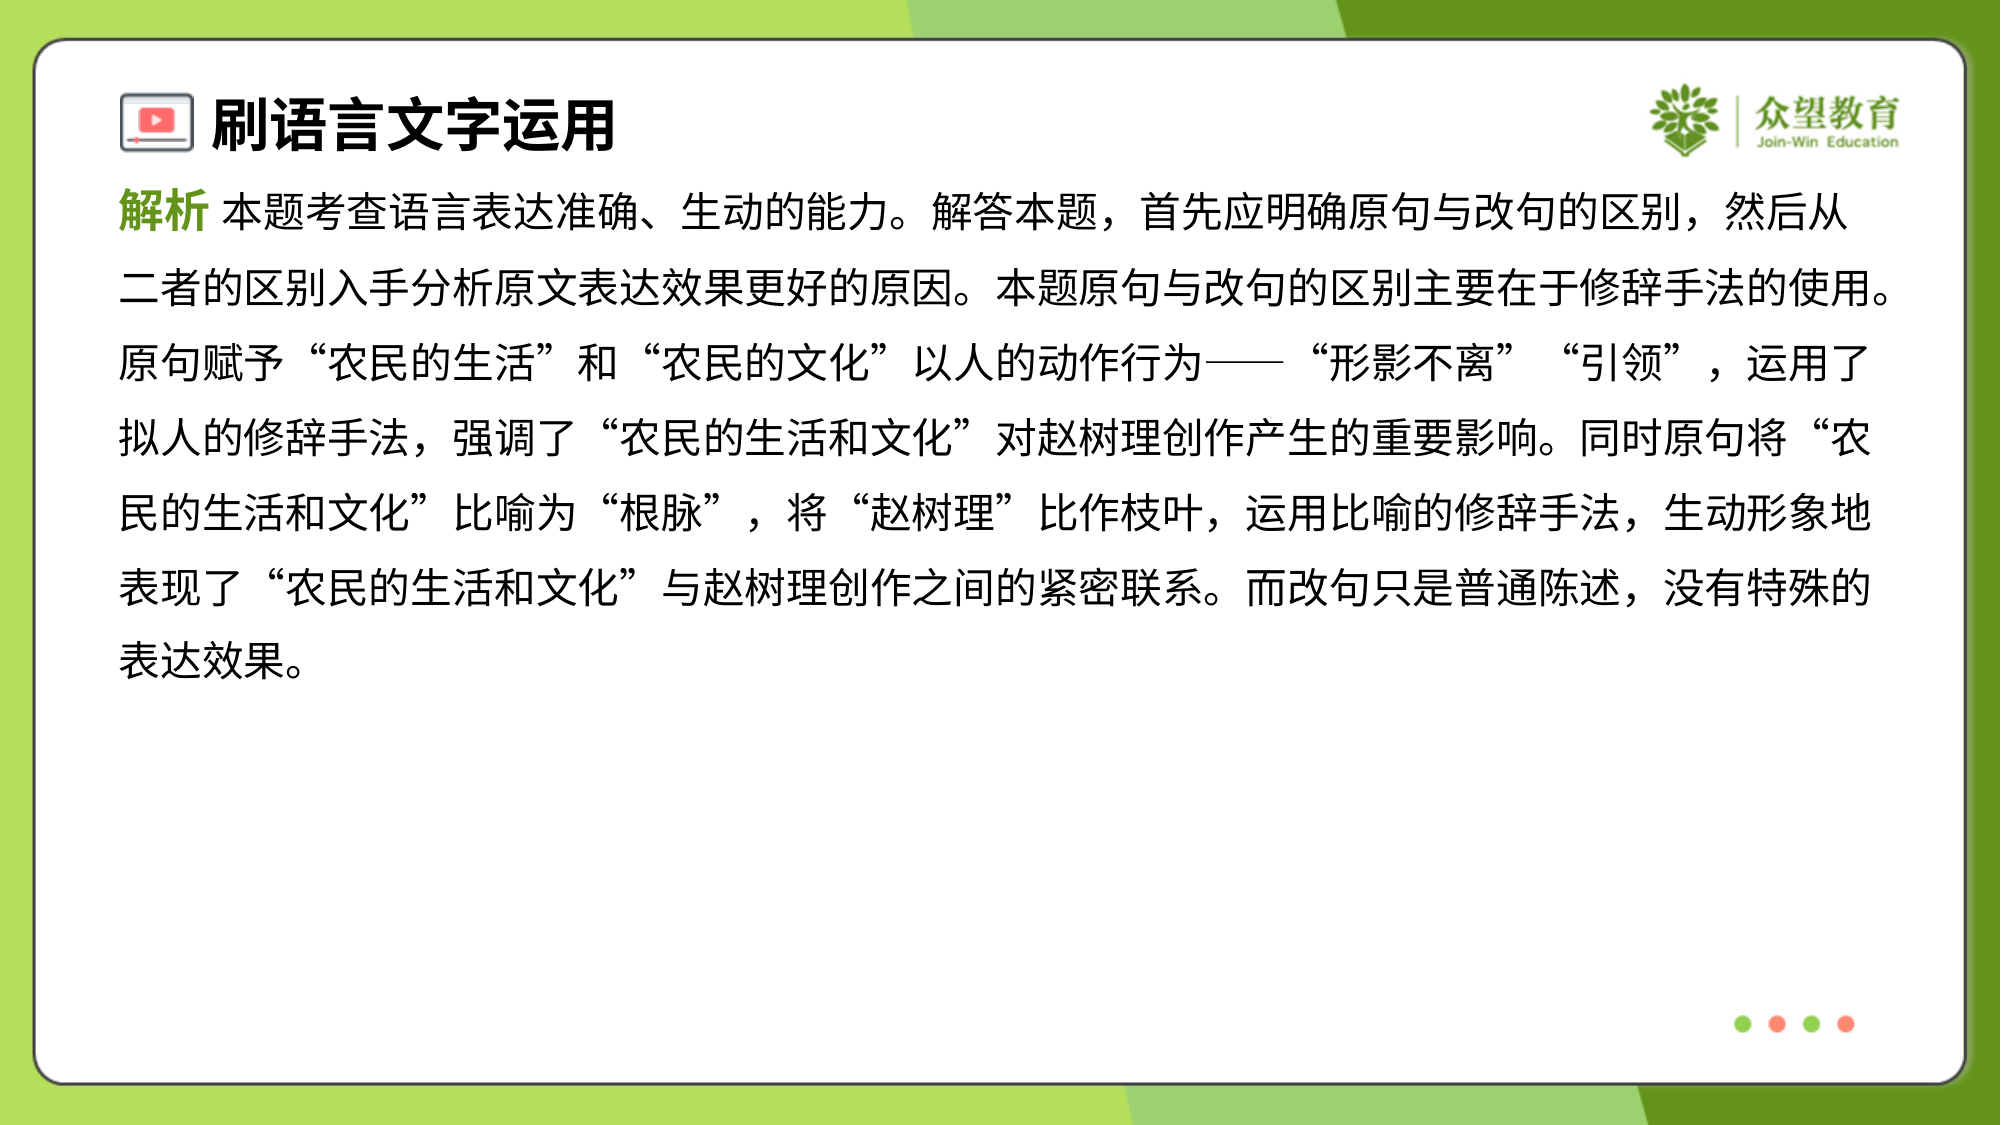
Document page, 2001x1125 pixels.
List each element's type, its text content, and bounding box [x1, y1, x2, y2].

text_box 解析 本题考查语言表达准确、生动的能力。解答本题，首先应明确原句与改句的区别，然后从 二者的区别入手分析原文表达效果更好的原因。本题原句与改句的区别主要在于修辞手法的使用。 原句赋予“农民的生活”和“农民的文化”以人的动作行为——“形影不离”“引领”，运用了 拟人的修辞手法，强调了“农民的生活和文化”对赵树理创作产生的重要影响。同时原句将“农 民的生活和文化”比喻为“根脉”，将“赵树理”比作枝叶，运用比喻的修辞手法，生动形象地 表现了“农民的生活和文化”与赵树理创作之间的紧密联系。而改句只是普通陈述，没有特殊的 表达效果。 [118, 159, 1883, 677]
picture [0, 0, 2000, 1125]
